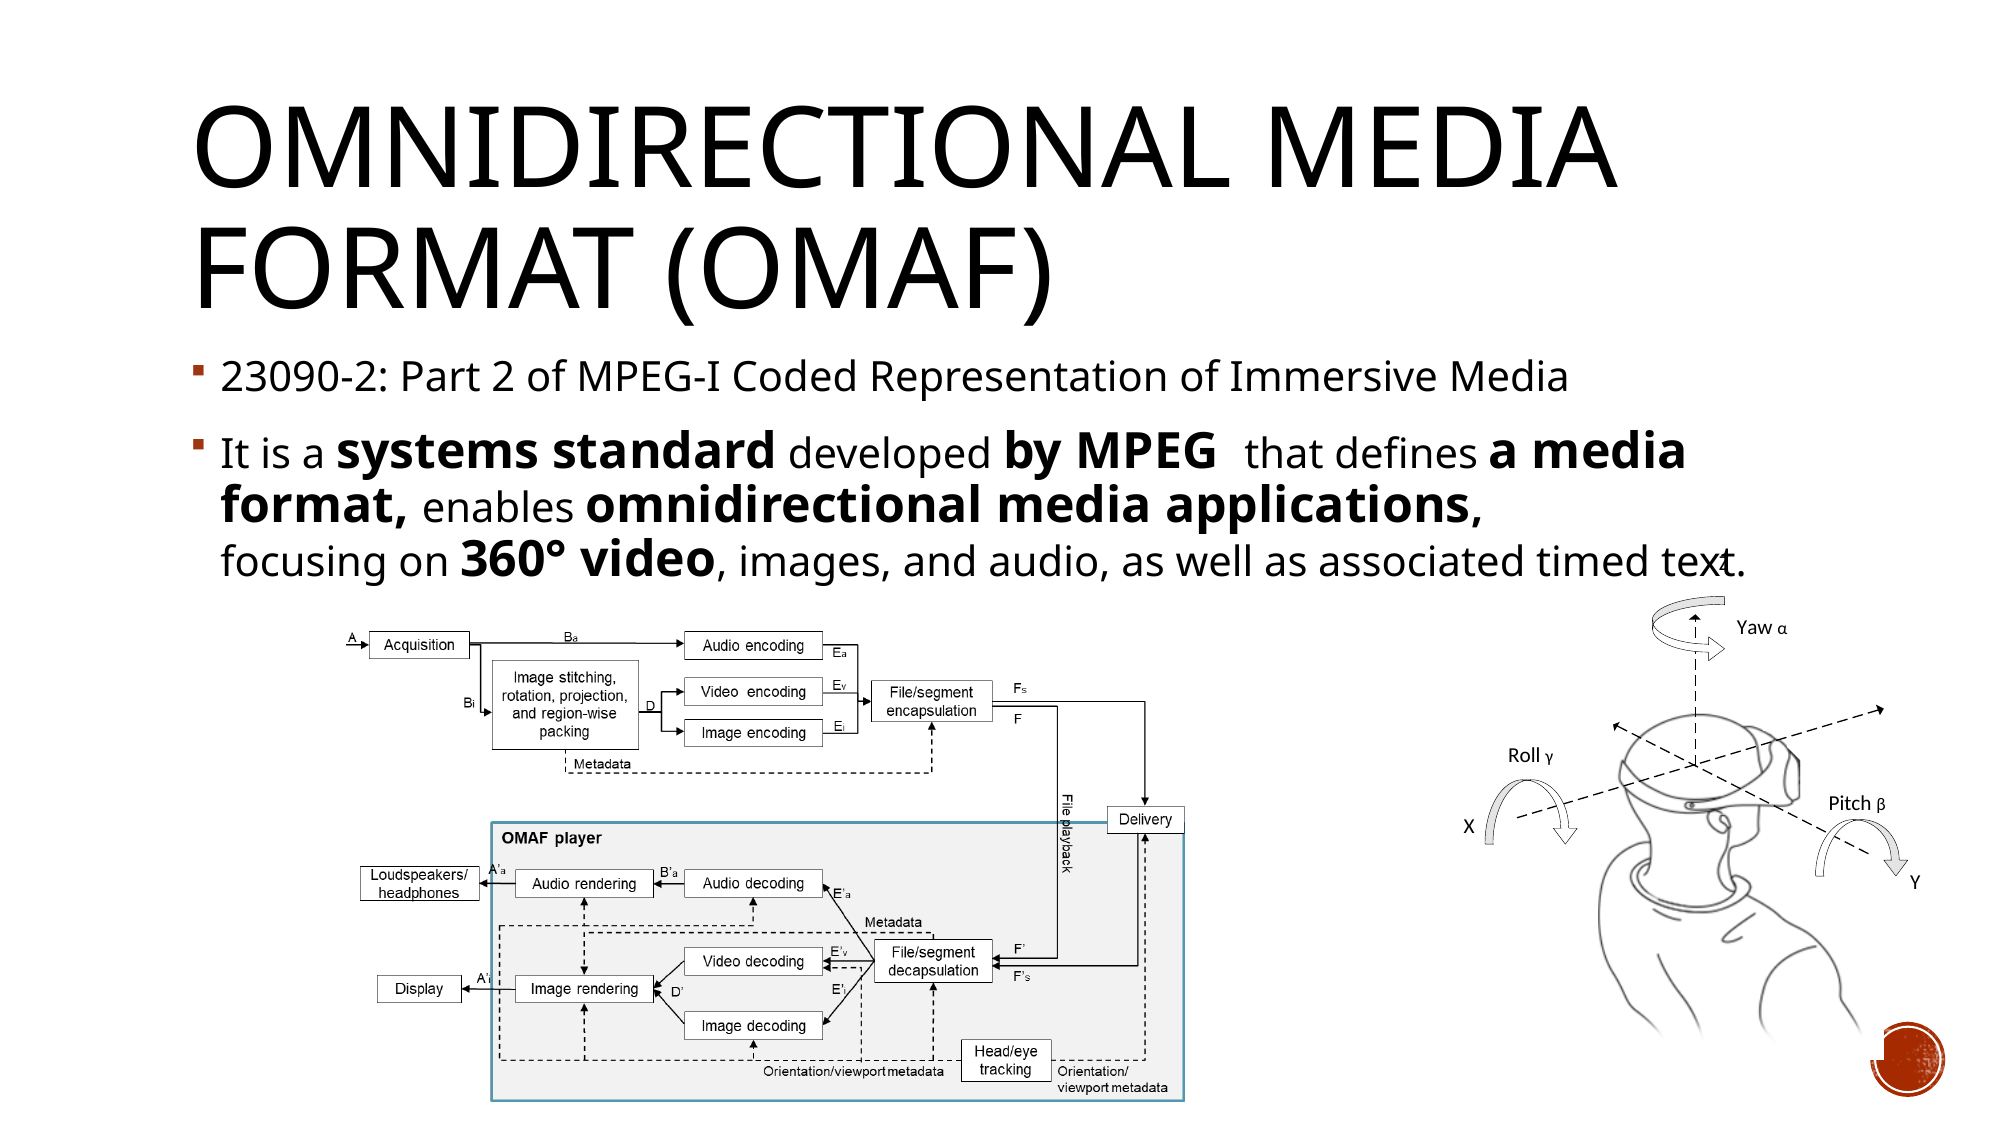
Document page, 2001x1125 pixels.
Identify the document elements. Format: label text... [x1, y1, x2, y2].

title Omnidirectional Media Format (OMAF) [175, 79, 1826, 344]
picture [338, 623, 1199, 1103]
list 23090-2: Part 2 of MPEG-I Coded Representation of Immersive Media It is a systems standard developed by MPEG that defines a media format, enables omnidirectional media applications, focusing on 360° video, images, and audio, as well as associated timed text. [175, 348, 1826, 1013]
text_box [1435, 546, 2000, 1102]
